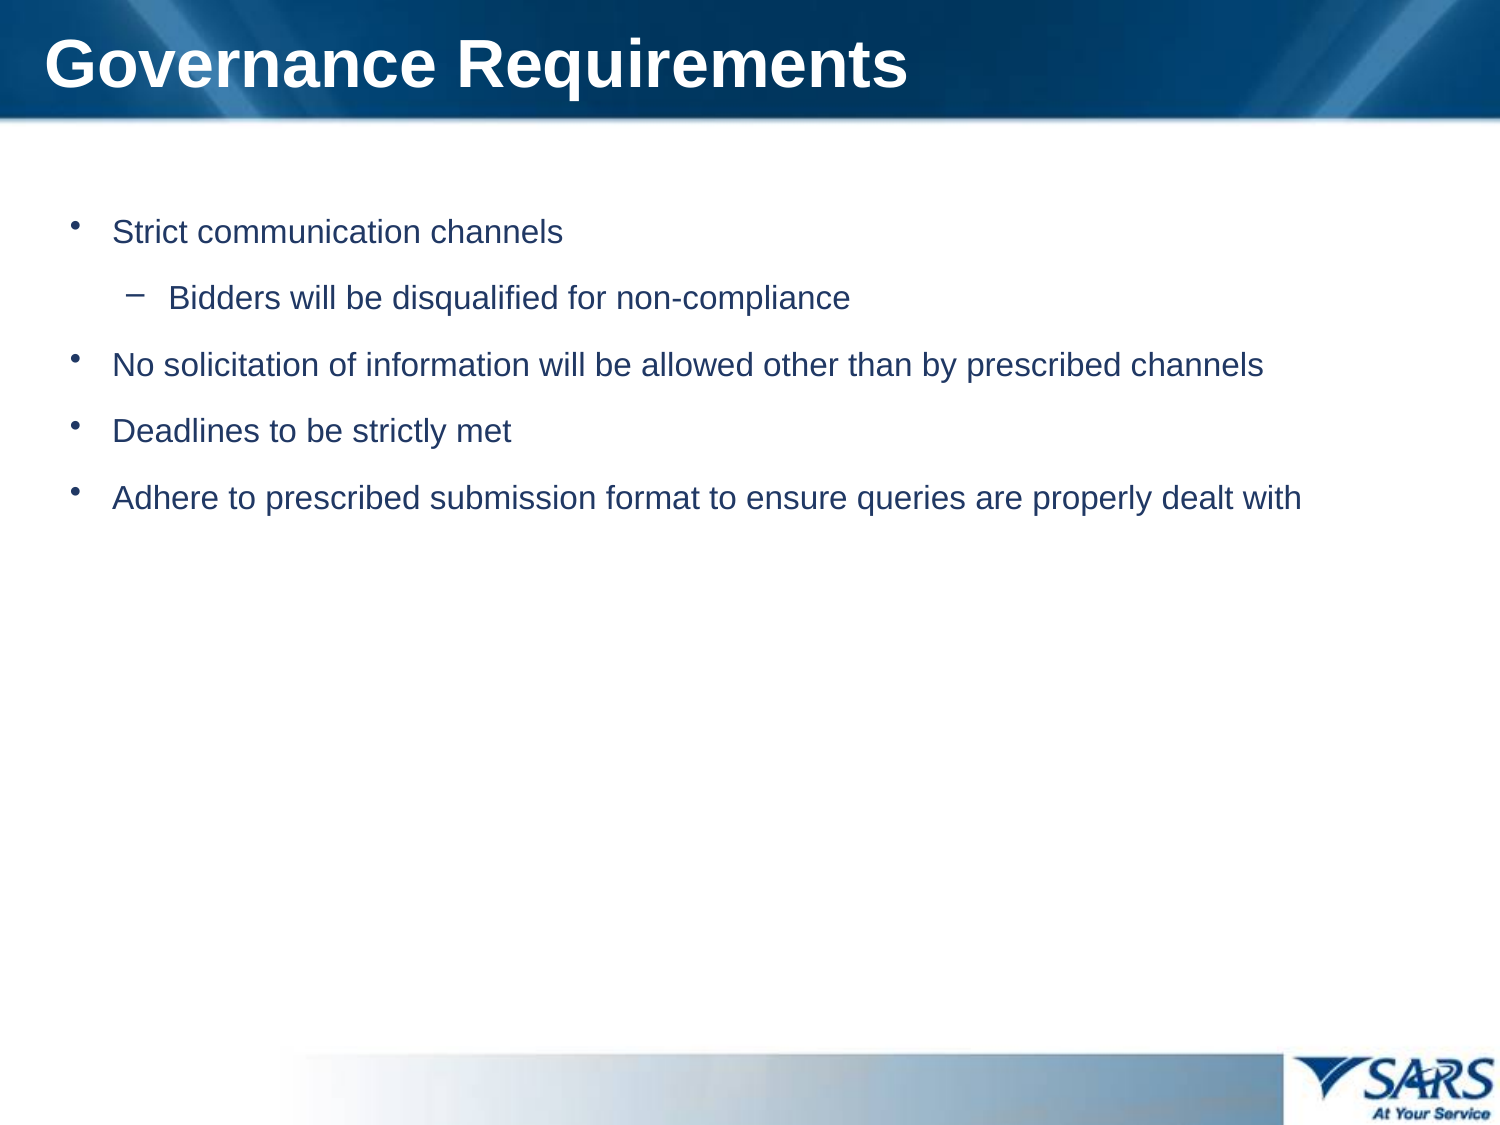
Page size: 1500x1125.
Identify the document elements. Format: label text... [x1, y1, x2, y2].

picture [0, 0, 1500, 1125]
text_box Strict communication channels Bidders will be disqualified for non-compliance No solicitation of information will be allowed other than by prescribed channels Deadlines to be strictly met Adhere to prescribed submission format to ensure queries are properly dealt with [55, 182, 1414, 794]
title Governance Requirements [29, 21, 1119, 111]
